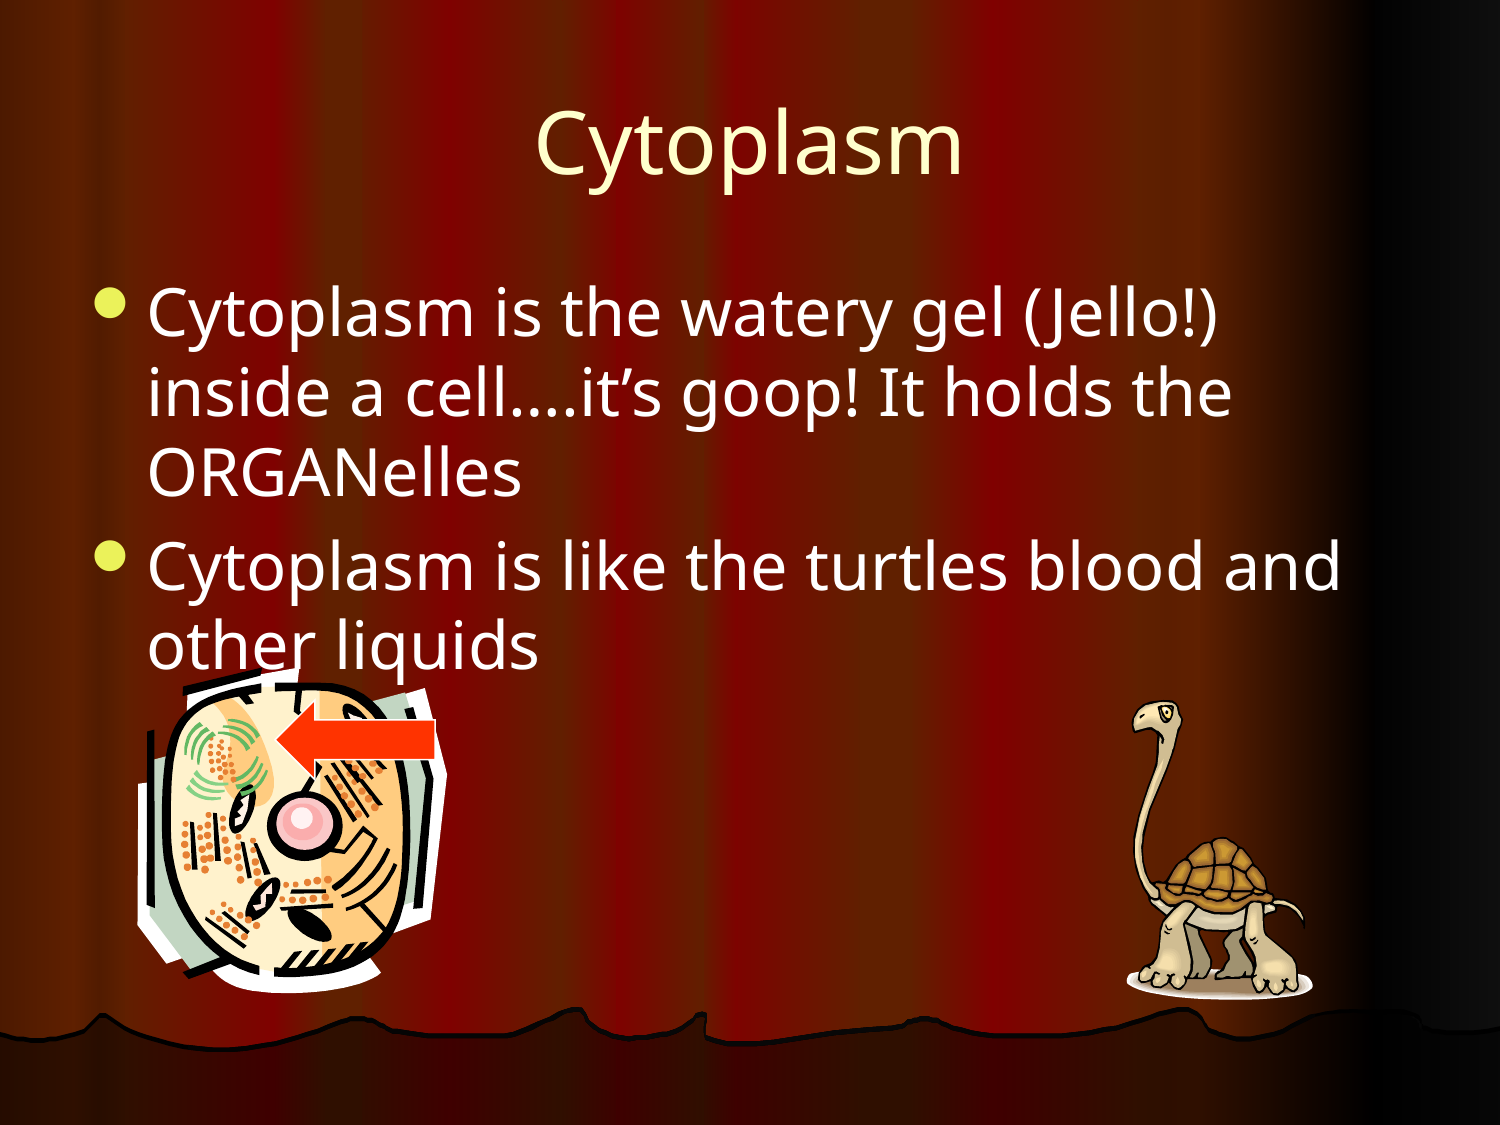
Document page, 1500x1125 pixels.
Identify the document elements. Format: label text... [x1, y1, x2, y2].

picture [1124, 699, 1316, 1001]
list Cytoplasm is the watery gel (Jello!) inside a cell….it’s goop! It holds the ORGANelles Cytoplasm is like the turtles blood and other liquids [74, 262, 1426, 651]
title Cytoplasm [74, 45, 1426, 233]
picture [137, 662, 453, 999]
